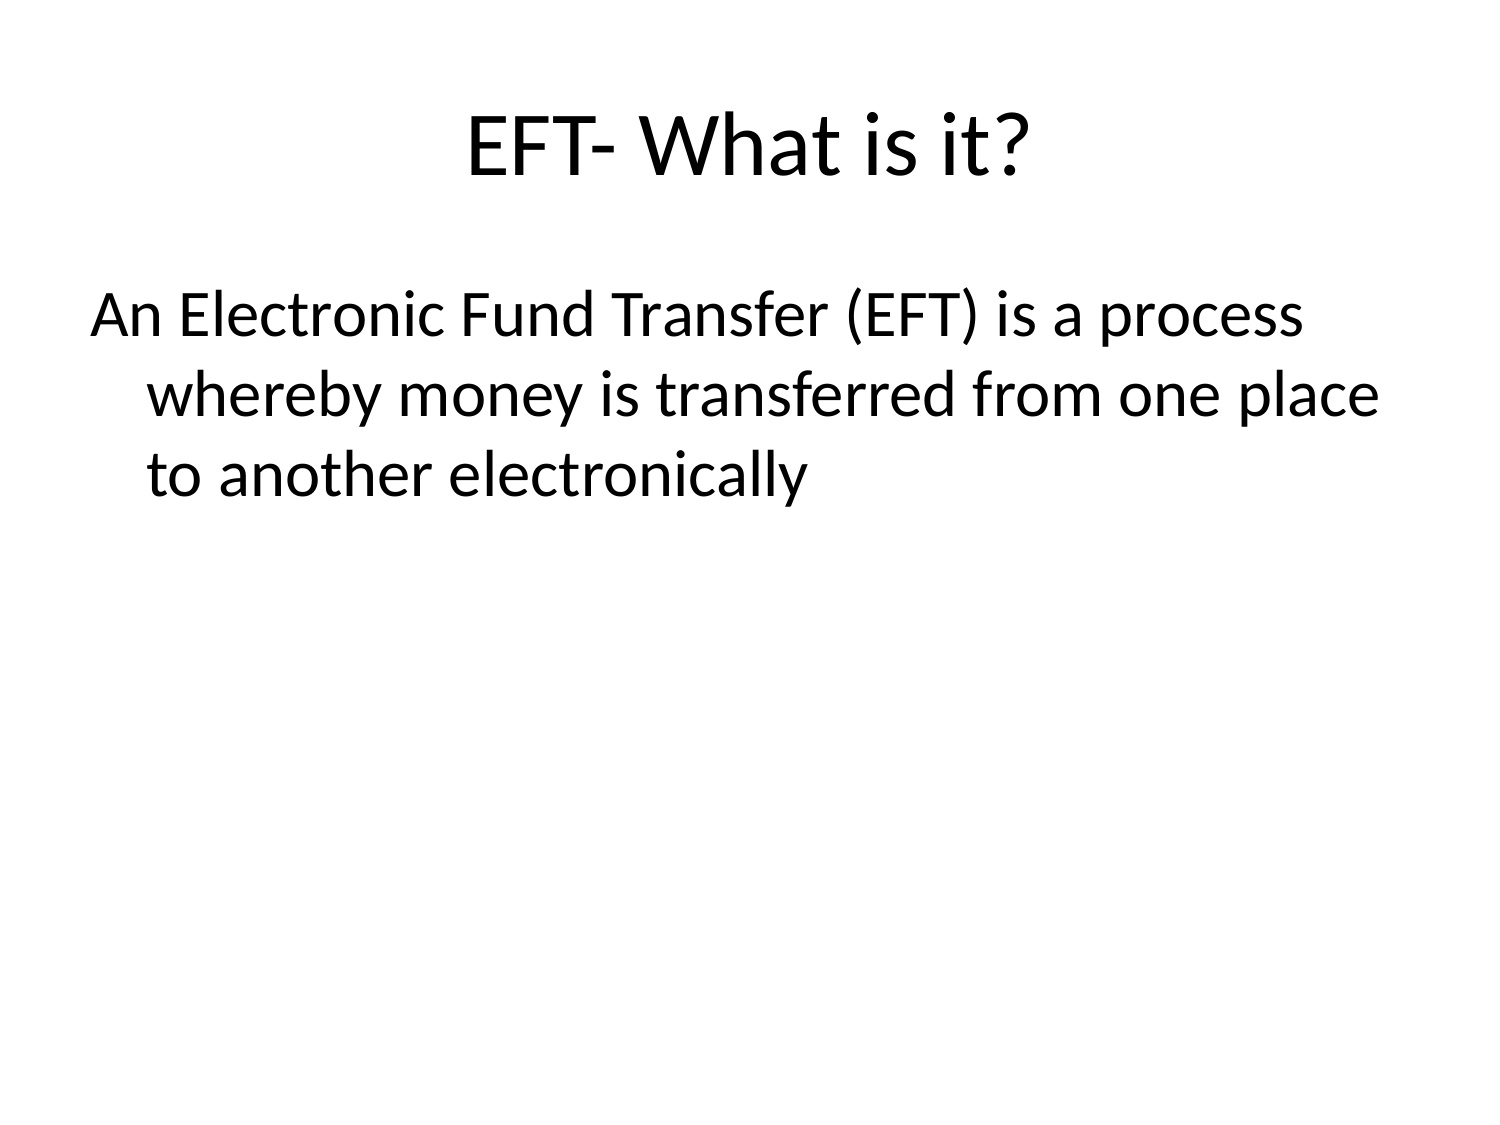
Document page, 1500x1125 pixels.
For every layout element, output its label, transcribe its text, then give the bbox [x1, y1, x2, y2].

title EFT- What is it? [75, 45, 1425, 233]
list An Electronic Fund Transfer (EFT) is a process whereby money is transferred from one place to another electronically [75, 262, 1425, 1005]
